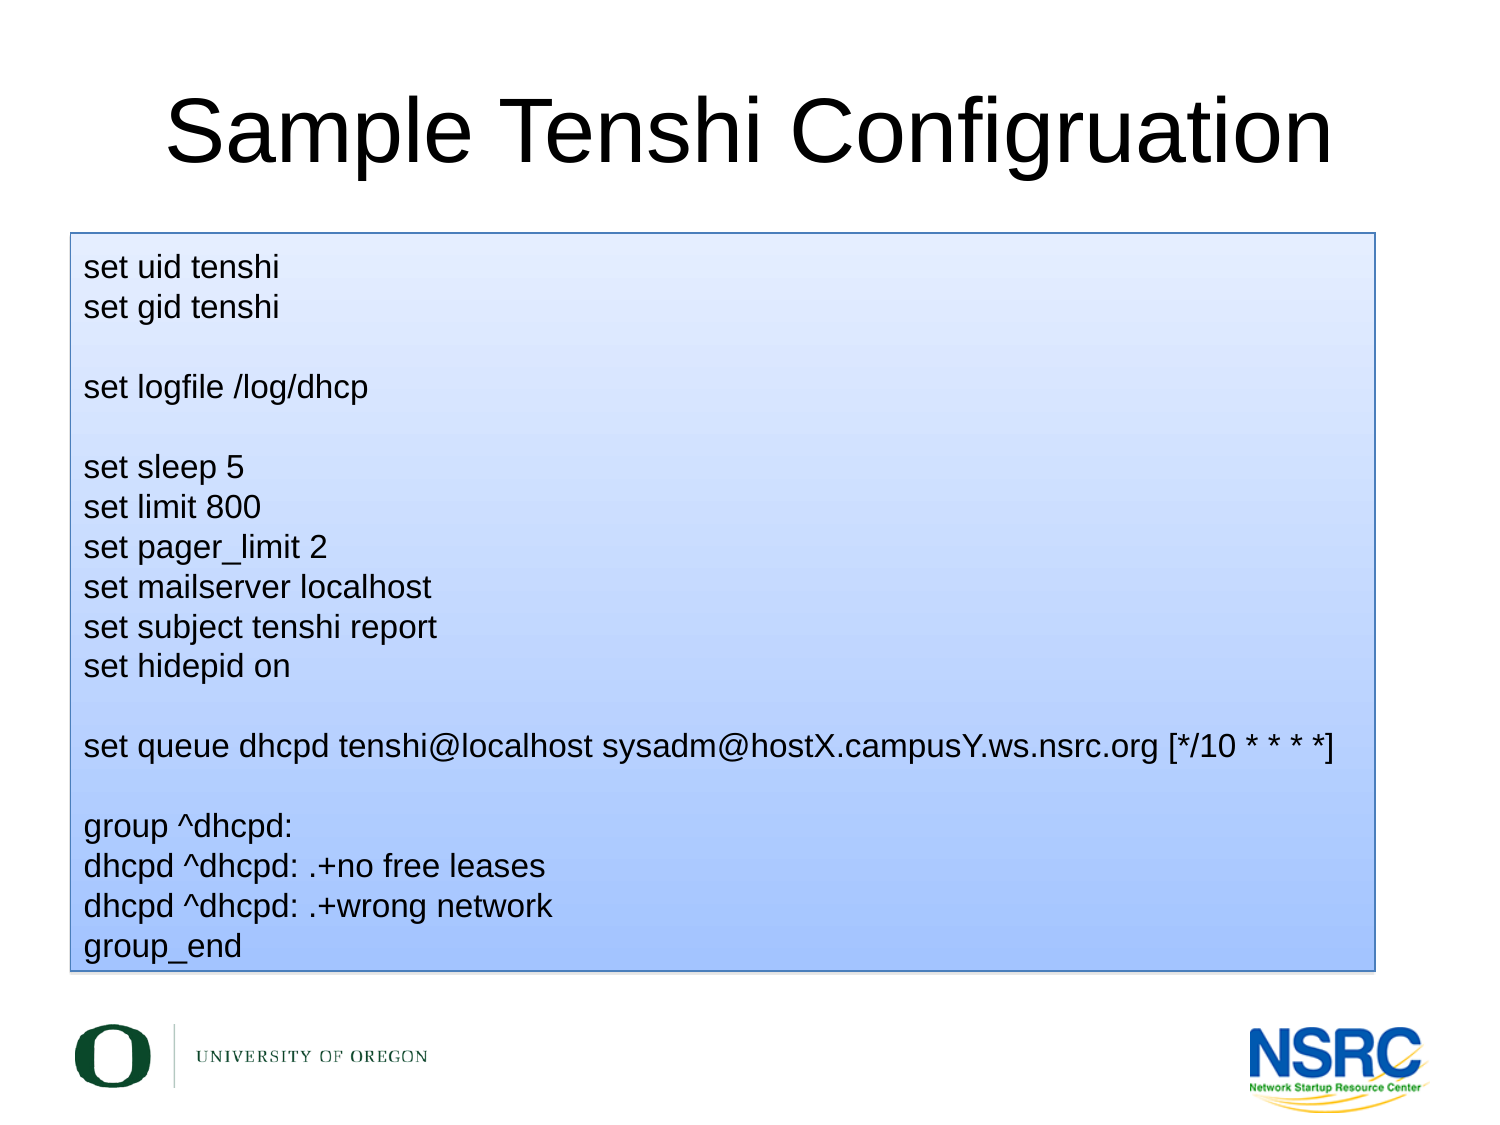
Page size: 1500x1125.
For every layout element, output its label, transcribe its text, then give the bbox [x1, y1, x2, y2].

picture [1250, 1027, 1430, 1113]
picture [75, 1024, 427, 1088]
title Sample Tenshi Configruation [0, 24, 1500, 228]
text_box set uid tenshi set gid tenshi set logfile /log/dhcp set sleep 5 set limit 800 set pager_limit 2 set mailserver localhost set subject tenshi report set hidepid on set queue dhcpd tenshi@localhost sysadm@hostX.campusY.ws.nsrc.org [*/10 * * * *] group ^dhcpd: dhcpd ^dhcpd: .+no free leases dhcpd ^dhcpd: .+wrong network group_end [70, 232, 1375, 971]
